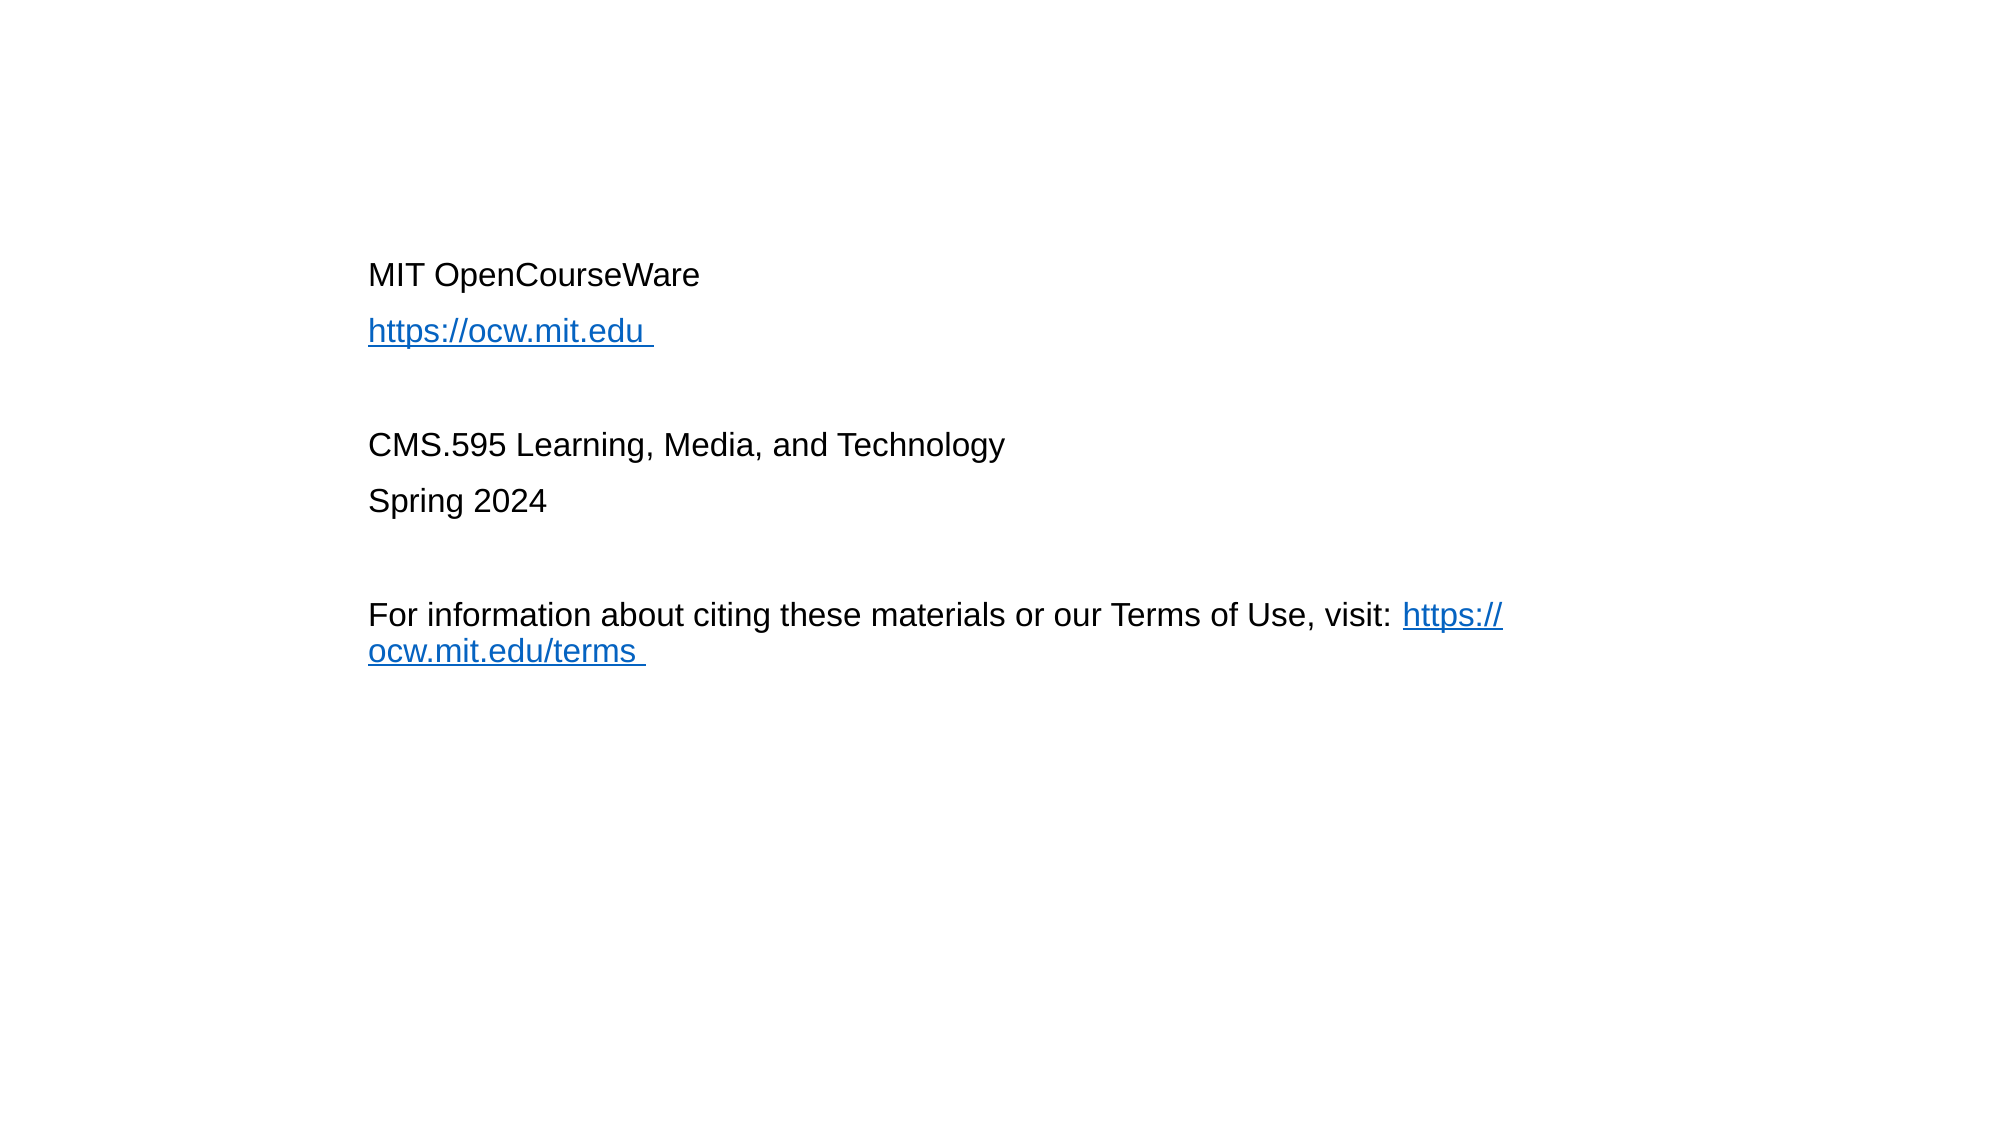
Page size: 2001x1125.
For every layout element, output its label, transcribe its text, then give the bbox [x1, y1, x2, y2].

list MIT OpenCourseWare https://ocw.mit.edu CMS.595 Learning, Media, and Technology Spring 2024 For information about citing these materials or our Terms of Use, visit: https://ocw.mit.edu/terms [353, 250, 1647, 964]
